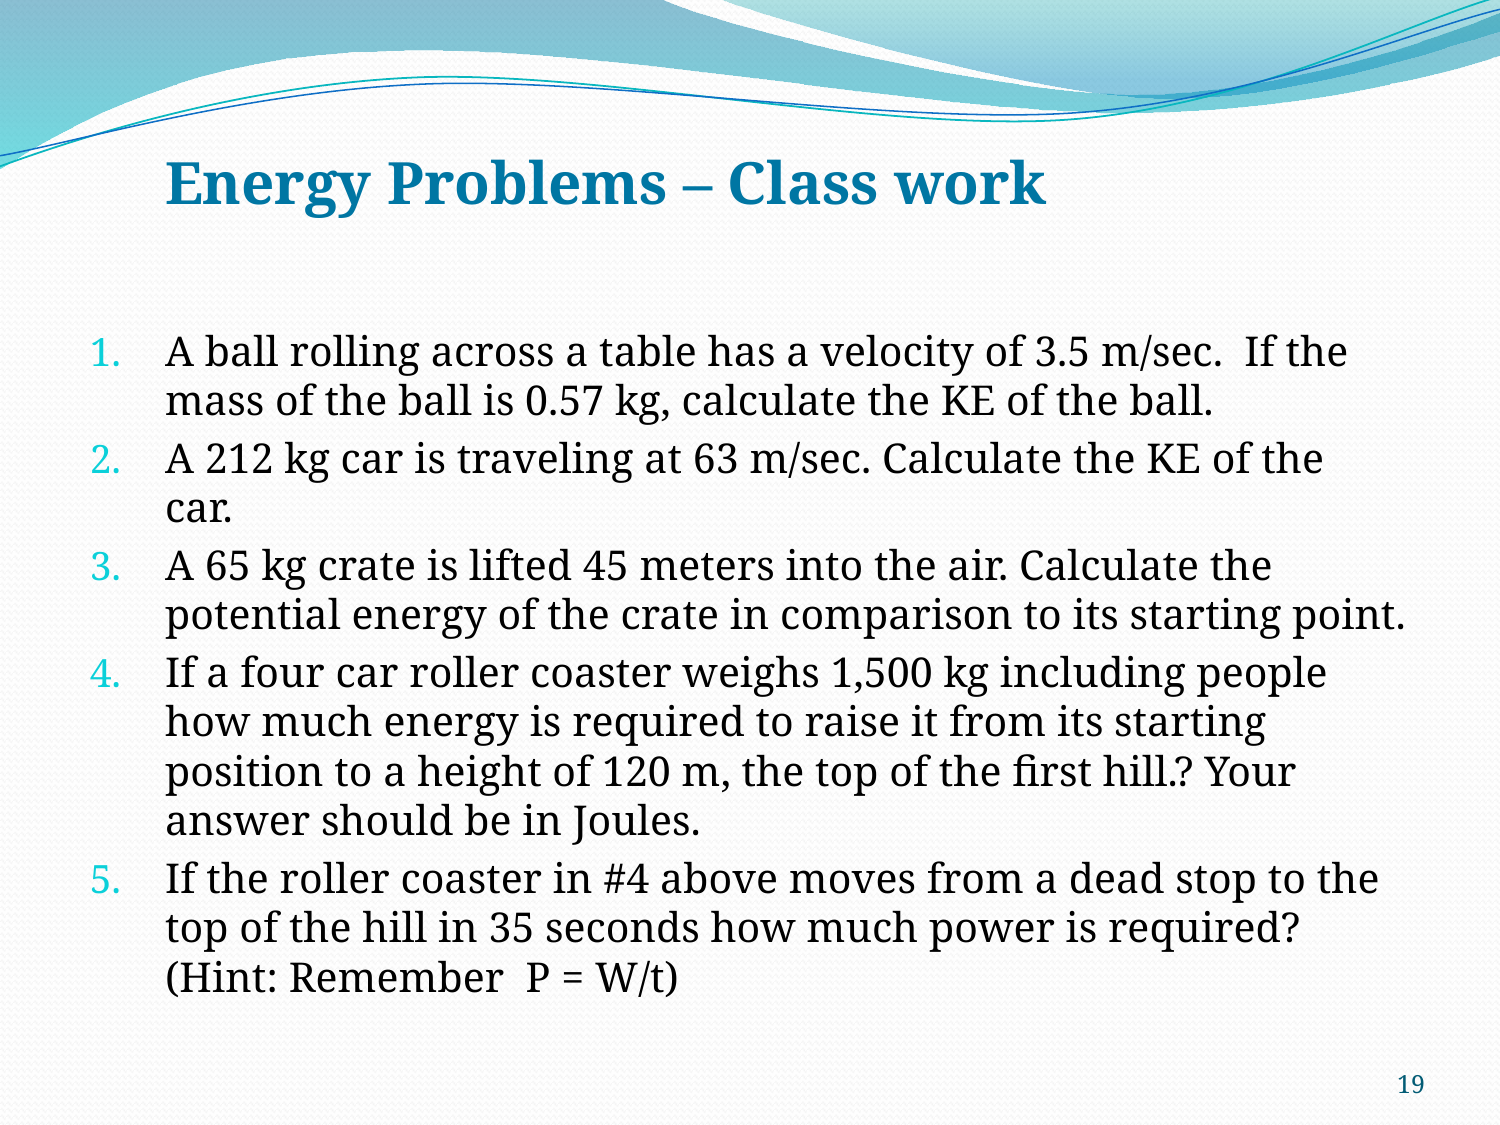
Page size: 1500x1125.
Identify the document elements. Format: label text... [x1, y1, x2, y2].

text_box Energy Problems – Class work [149, 138, 1138, 224]
slide_number 19 [1299, 1042, 1425, 1103]
list A ball rolling across a table has a velocity of 3.5 m/sec. If the mass of the ball is 0.57 kg, calculate the KE of the ball. A 212 kg car is traveling at 63 m/sec. Calculate the KE of the car. A 65 kg crate is lifted 45 meters into the air. Calculate the potential energy of the crate in comparison to its starting point. If a four car roller coaster weighs 1,500 kg including people how much energy is required to raise it from its starting position to a height of 120 m, the top of the first hill.? Your answer should be in Joules. If the roller coaster in #4 above moves from a dead stop to the top of the hill in 35 seconds how much power is required? (Hint: Remember P = W/t) [75, 317, 1425, 1038]
